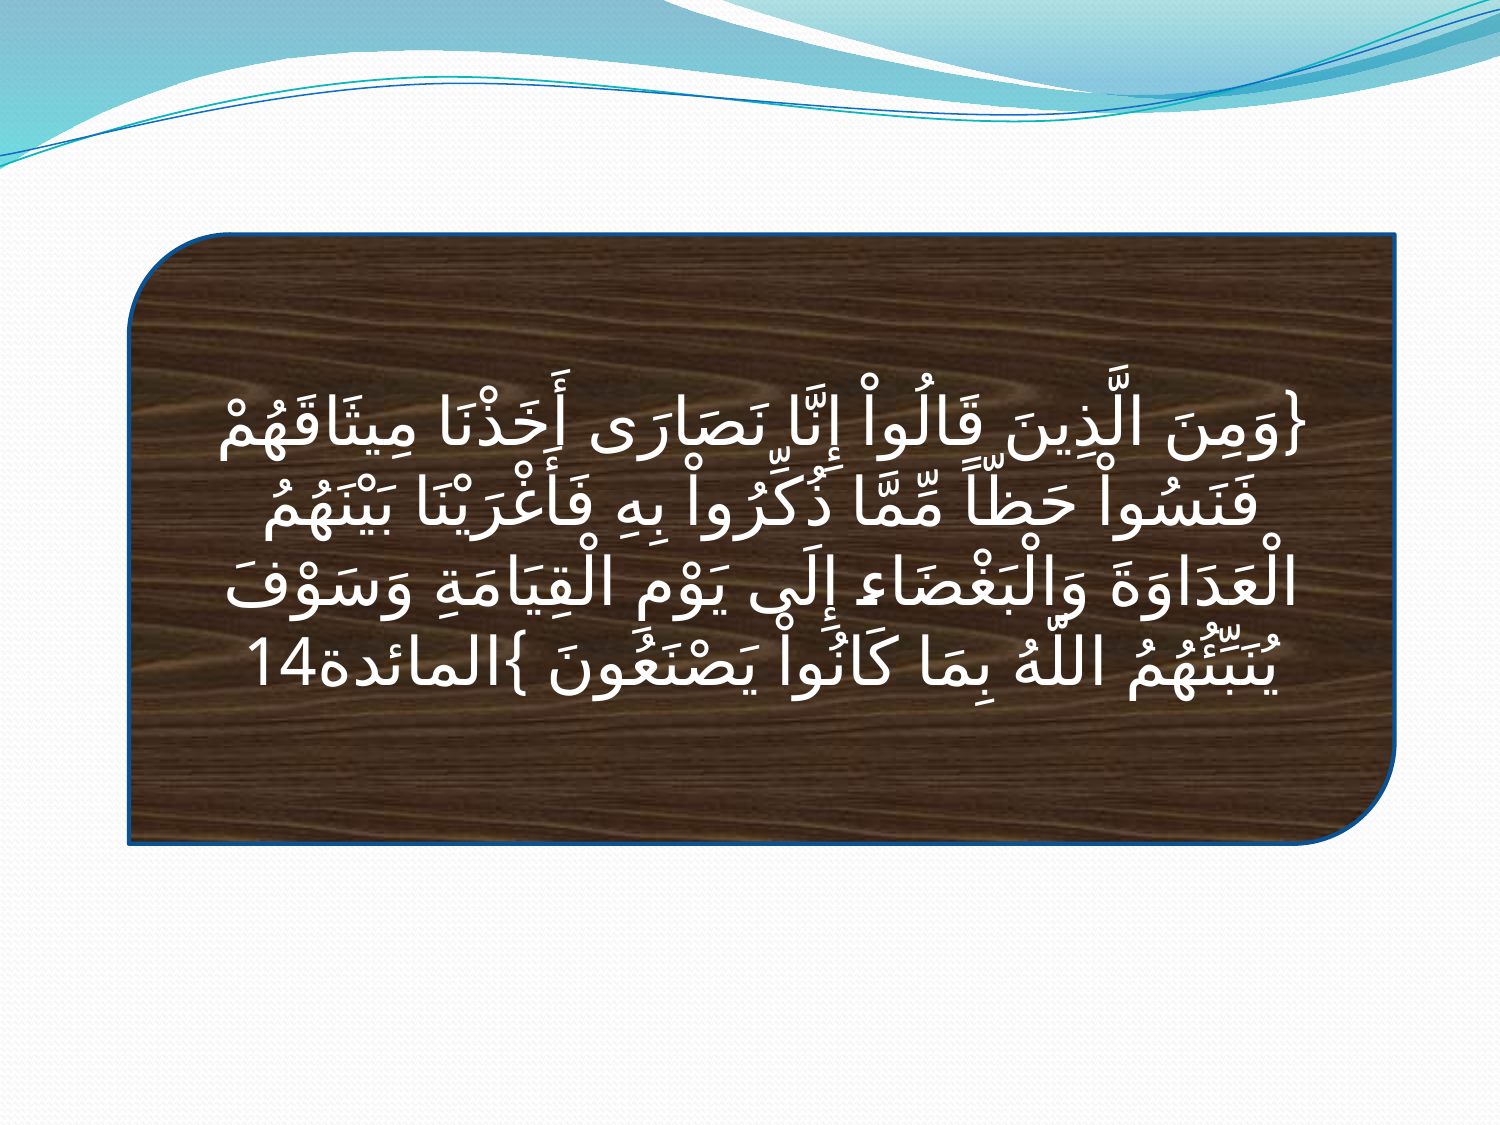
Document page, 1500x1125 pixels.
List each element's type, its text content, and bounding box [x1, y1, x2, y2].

text_box {وَمِنَ الَّذِينَ قَالُواْ إِنَّا نَصَارَى أَخَذْنَا مِيثَاقَهُمْ فَنَسُواْ حَظّاً مِّمَّا ذُكِّرُواْ بِهِ فَأَغْرَيْنَا بَيْنَهُمُ الْعَدَاوَةَ وَالْبَغْضَاء إِلَى يَوْمِ الْقِيَامَةِ وَسَوْفَ يُنَبِّئُهُمُ اللّهُ بِمَا كَانُواْ يَصْنَعُونَ }المائدة14 [126, 232, 1397, 846]
